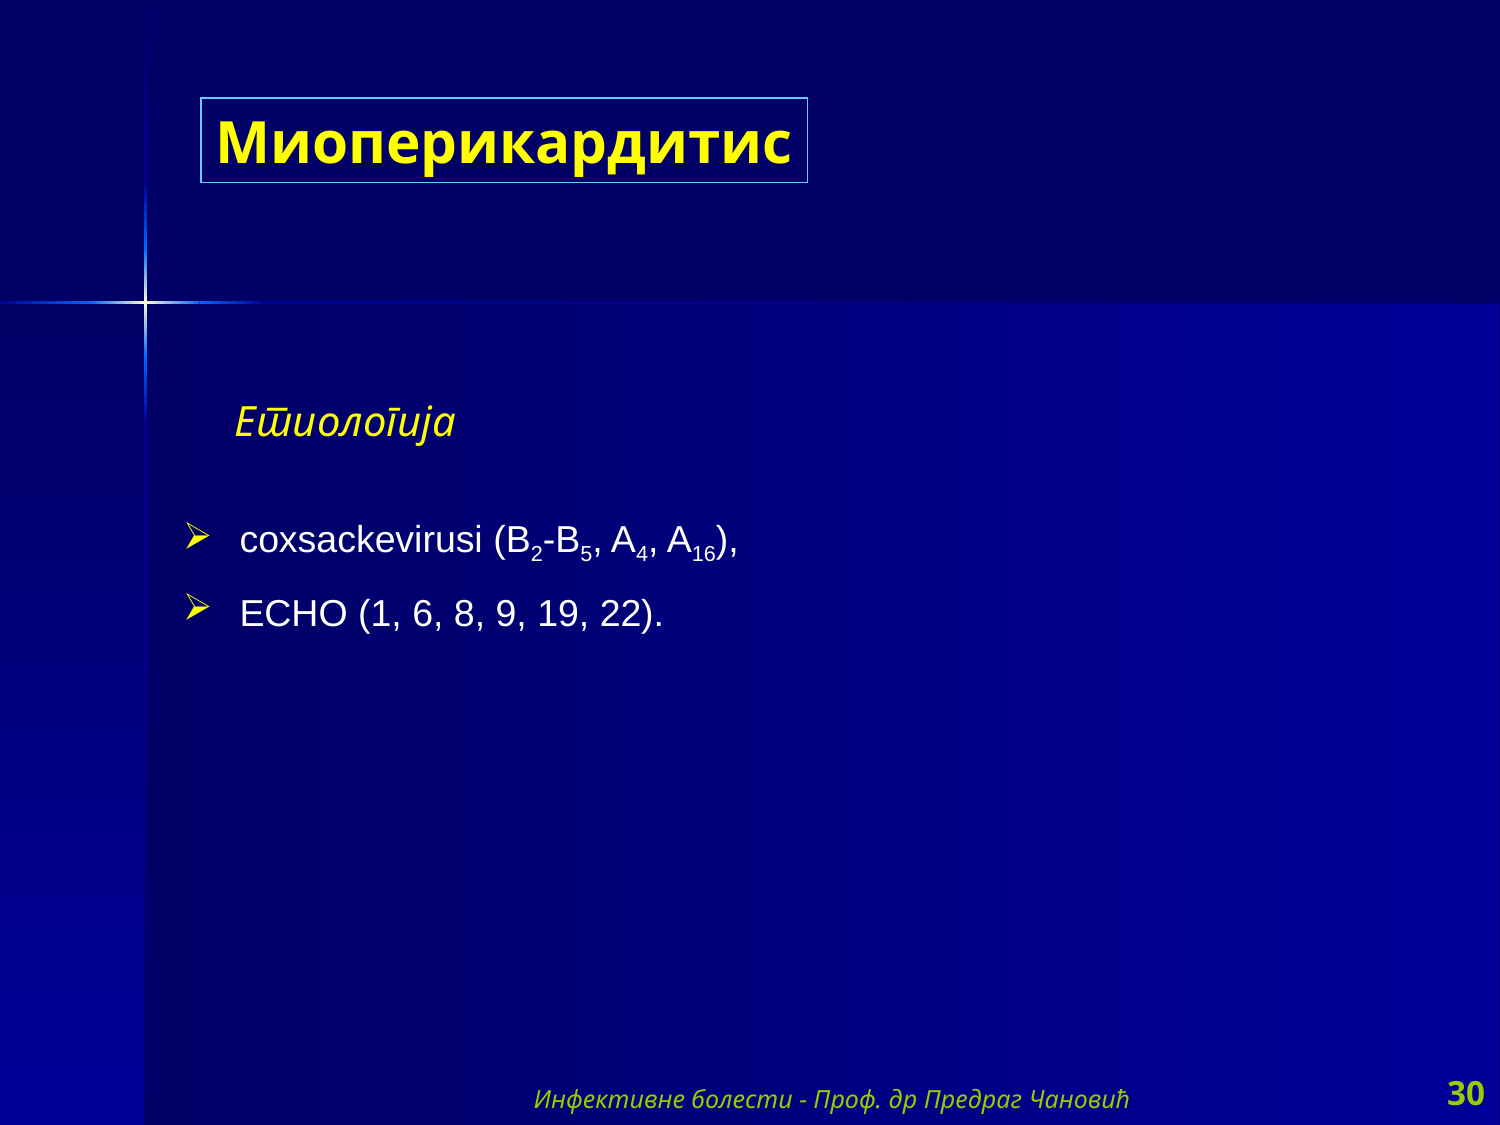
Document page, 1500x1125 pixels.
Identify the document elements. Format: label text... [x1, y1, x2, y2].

text_box Миоперикардитис [200, 97, 808, 183]
footer Инфективне болести - Проф. др Предраг Чановић [430, 1049, 1235, 1125]
text_box coxsackevirusi (B2-B5, A4, A16), ECHO (1, 6, 8, 9, 19, 22). [168, 481, 931, 641]
slide_number 30 [1345, 1049, 1500, 1125]
text_box Етиологија [220, 387, 472, 452]
